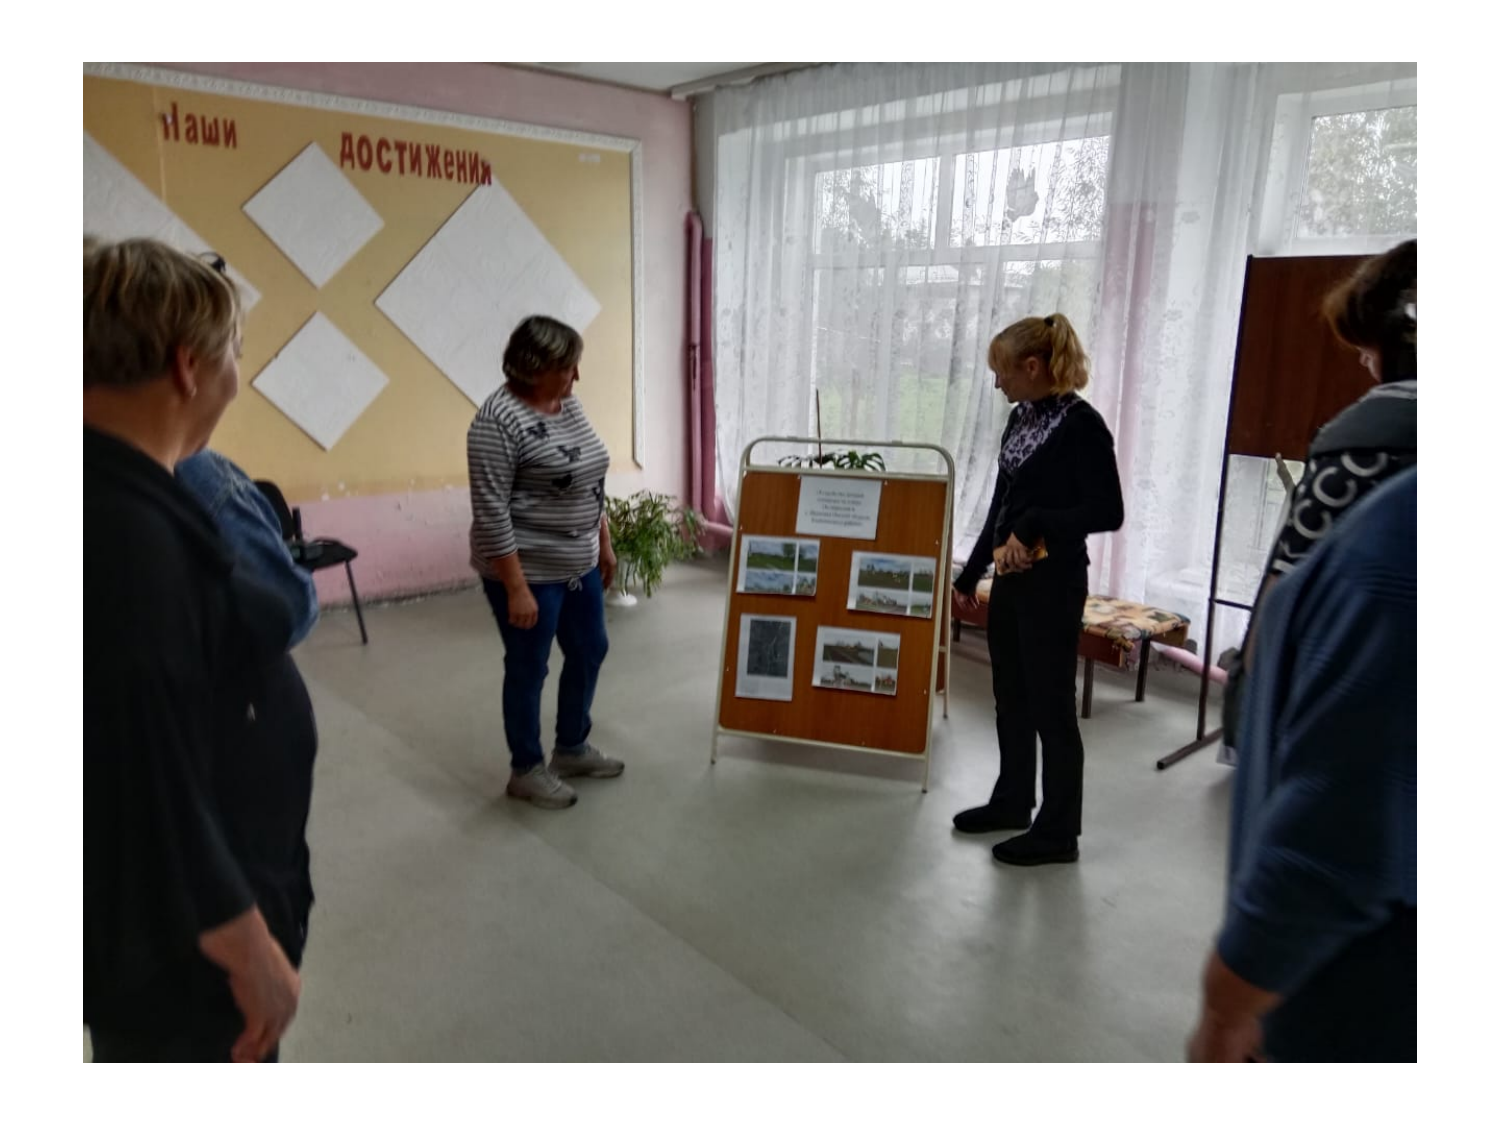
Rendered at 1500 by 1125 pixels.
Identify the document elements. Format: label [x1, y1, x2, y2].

picture [83, 62, 1417, 1063]
